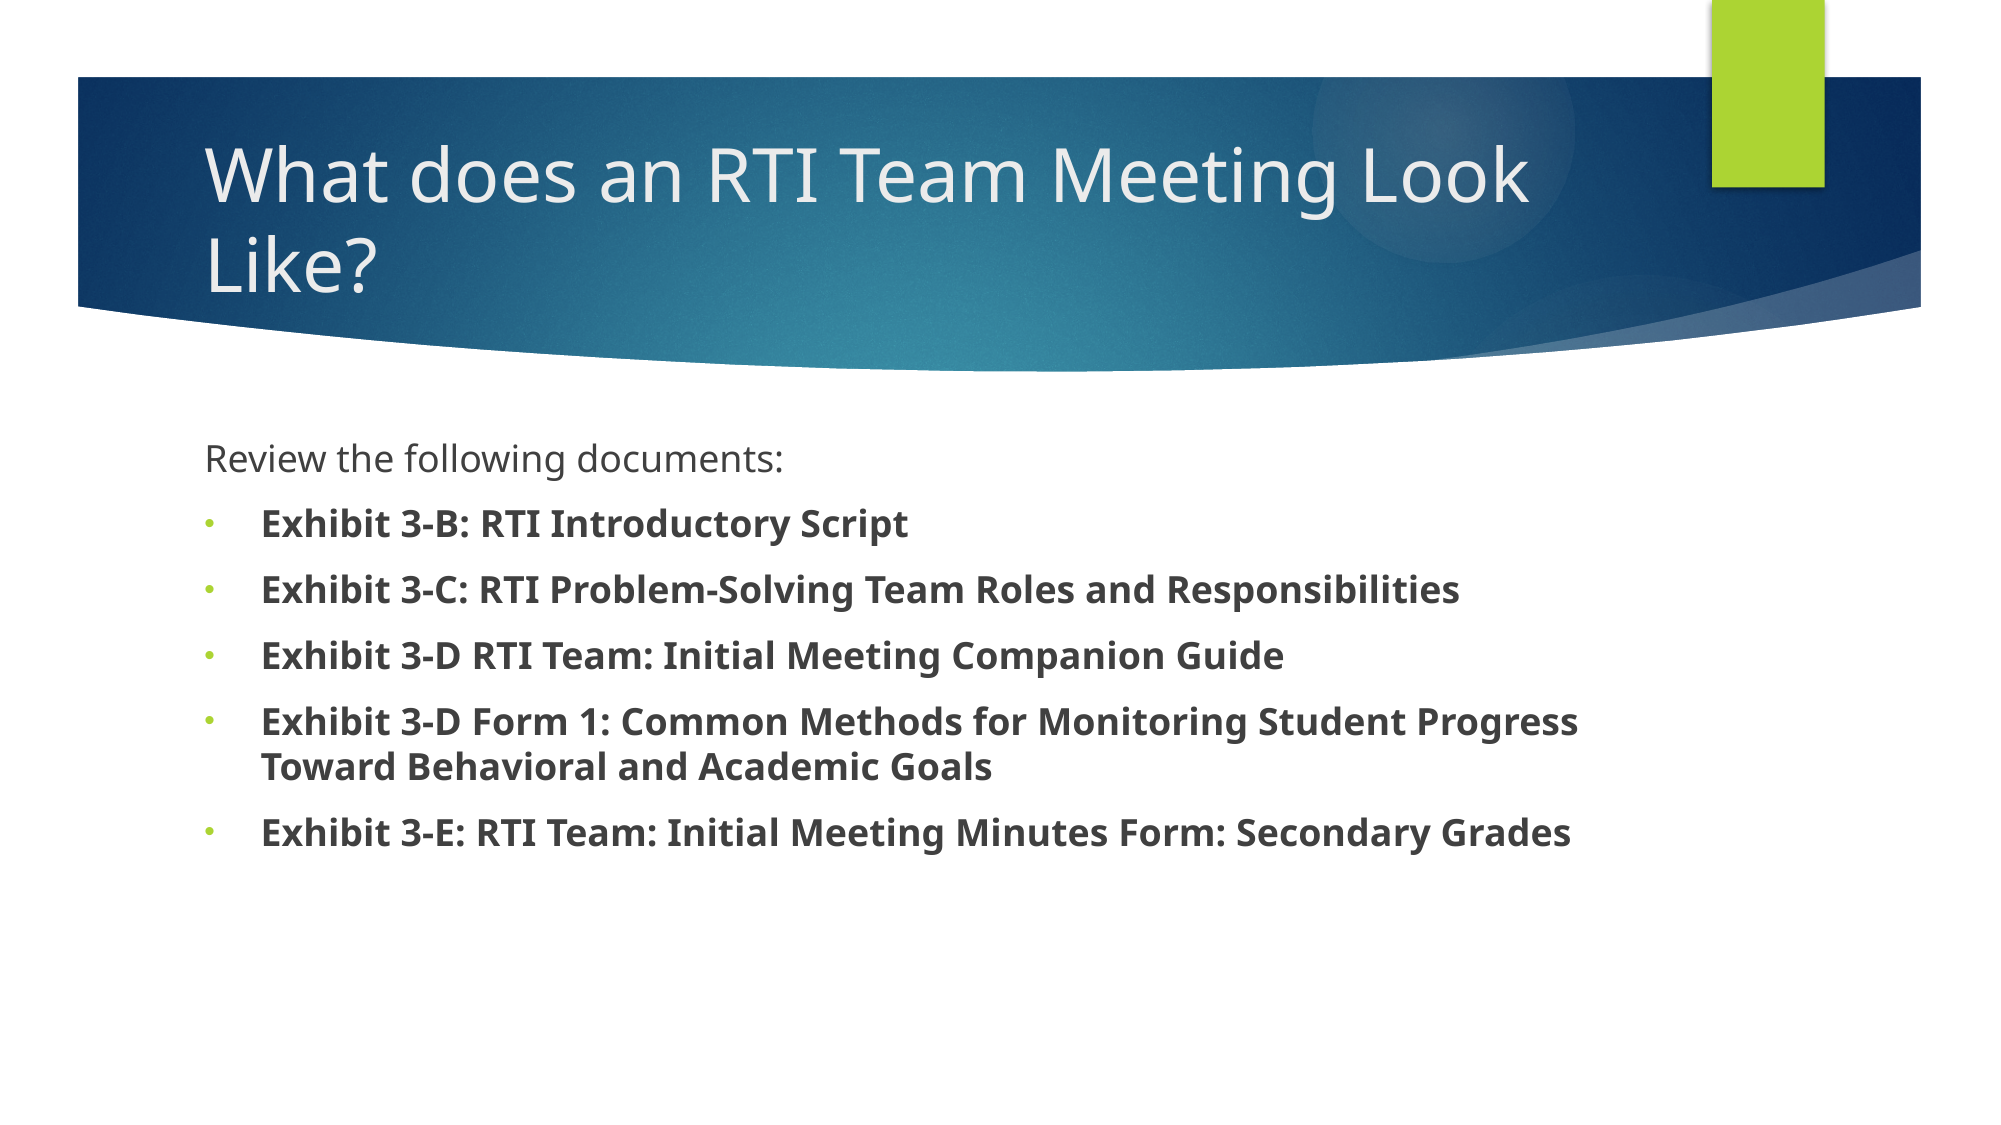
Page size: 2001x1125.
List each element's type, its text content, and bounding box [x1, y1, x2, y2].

list Review the following documents: Exhibit 3-B: RTI Introductory Script Exhibit 3-C: RTI Problem-Solving Team Roles and Responsibilities Exhibit 3-D RTI Team: Initial Meeting Companion Guide Exhibit 3-D Form 1: Common Methods for Monitoring Student Progress Toward Behavioral and Academic Goals Exhibit 3-E: RTI Team: Initial Meeting Minutes Form: Secondary Grades [189, 427, 1627, 988]
title What does an RTI Team Meeting Look Like? [189, 159, 1627, 276]
